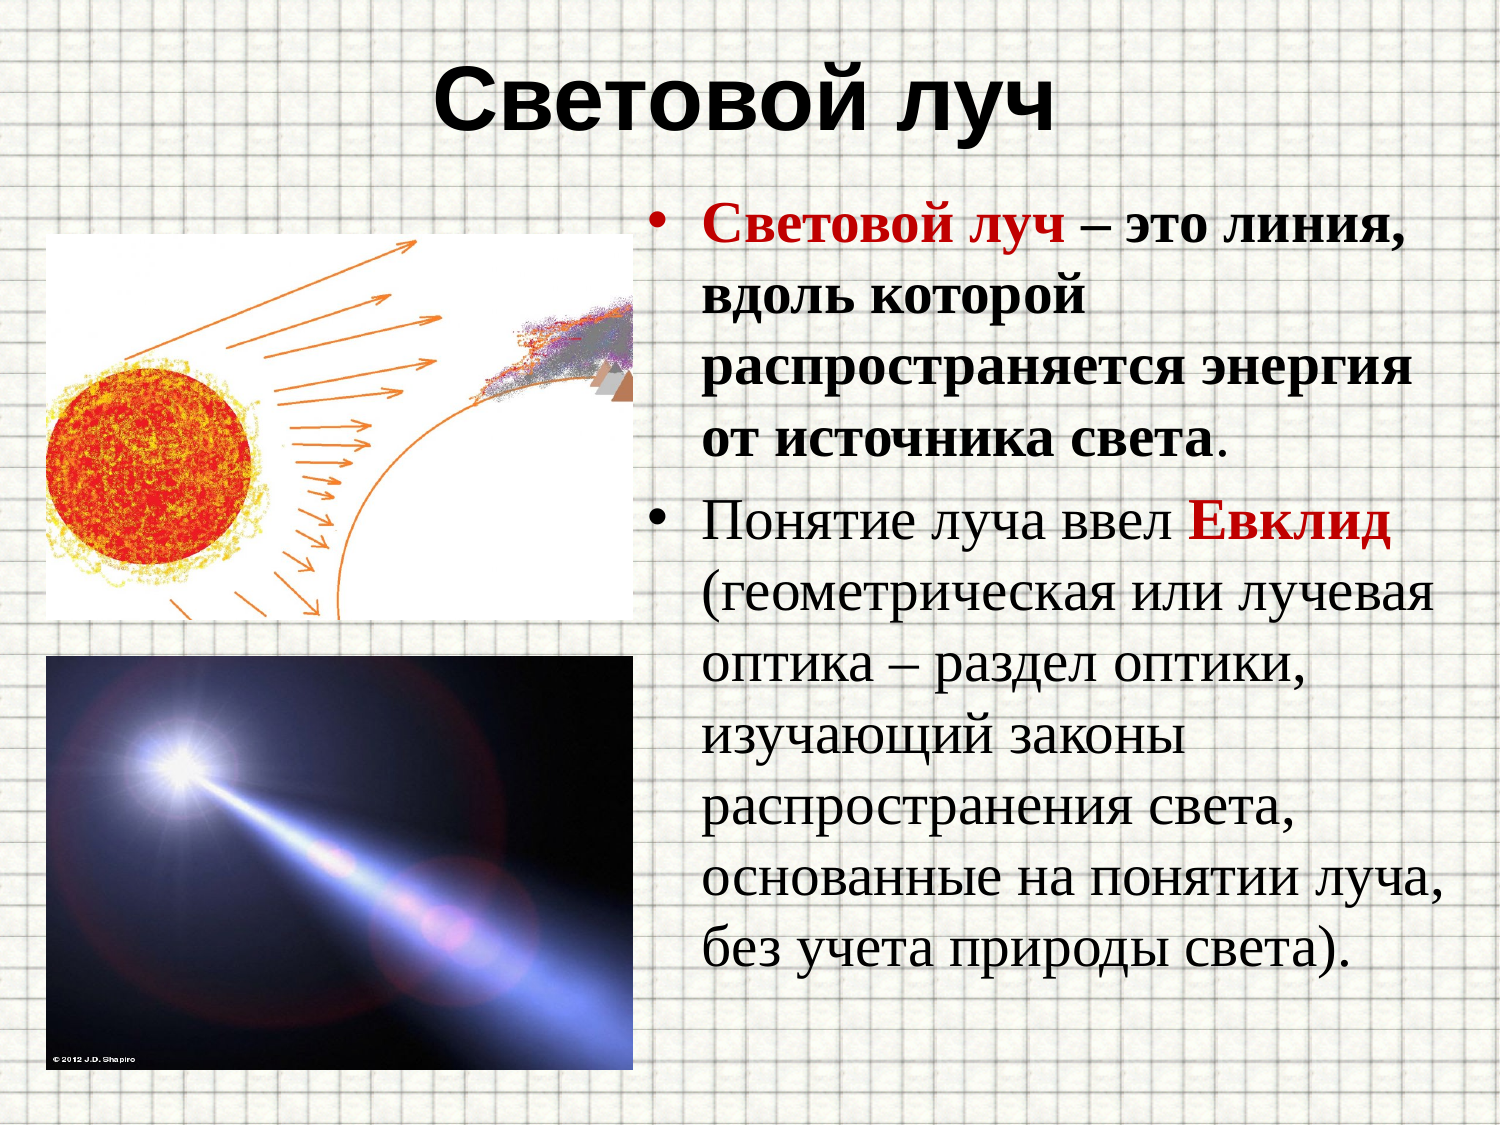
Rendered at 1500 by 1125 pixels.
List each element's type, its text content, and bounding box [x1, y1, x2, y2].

title Световой луч [70, 0, 1421, 188]
picture [0, 0, 1500, 1125]
list Световой луч – это линия, вдоль которой распространяется энергия от источника света. Понятие луча ввел Евклид (геометрическая или лучевая оптика – раздел оптики, изучающий законы распространения света, основанные на понятии луча, без учета природы света). [632, 175, 1465, 1090]
